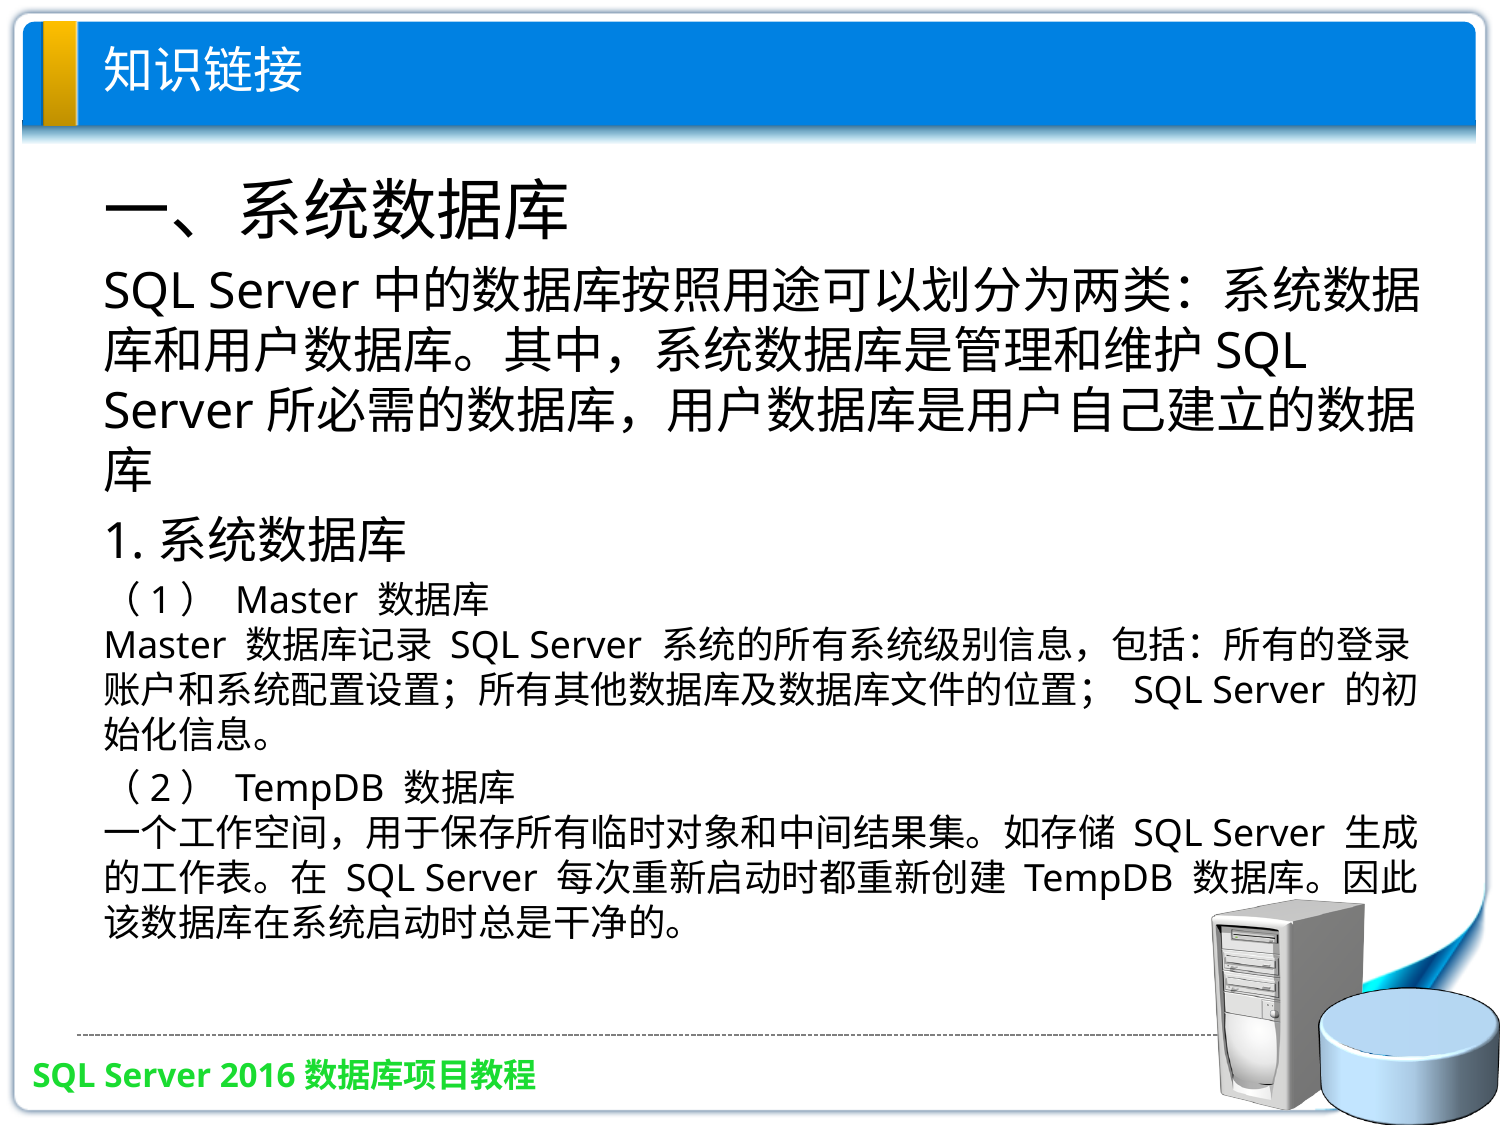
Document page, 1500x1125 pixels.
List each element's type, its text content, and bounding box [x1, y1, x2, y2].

title 知识链接 [88, 30, 1301, 124]
picture [0, 0, 1500, 1125]
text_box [1210, 898, 1500, 1125]
list 一、系统数据库 SQL Server中的数据库按照用途可以划分为两类：系统数据库和用户数据库。其中，系统数据库是管理和维护SQL Server所必需的数据库，用户数据库是用户自己建立的数据库 1.系统数据库 （1） Master 数据库 Master 数据库记录 SQL Server 系统的所有系统级别信息，包括：所有的登录账户和系统配置设置；所有其他数据库及数据库文件的位置； SQL Server 的初始化信息。 （2） TempDB 数据库 一个工作空间，用于保存所有临时对象和中间结果集。如存储 SQL Server 生成的工作表。在 SQL Server 每次重新启动时都重新创建 TempDB 数据库。因此该数据库在系统启动时总是干净的。 [88, 160, 1439, 899]
